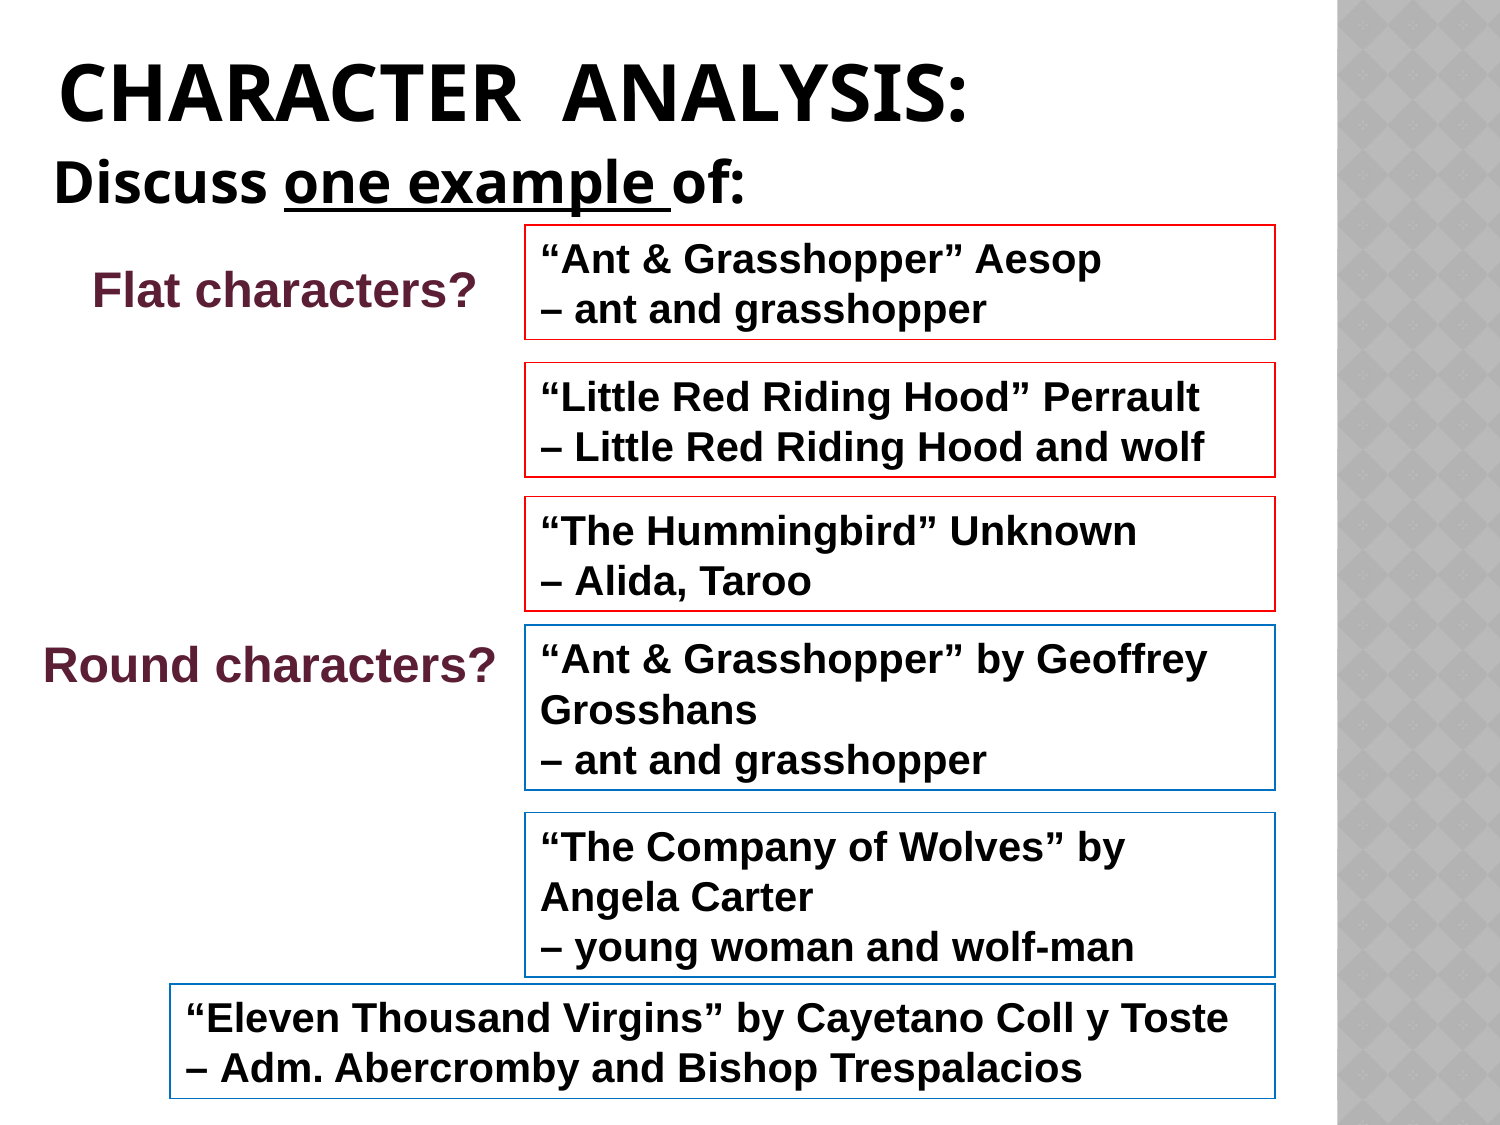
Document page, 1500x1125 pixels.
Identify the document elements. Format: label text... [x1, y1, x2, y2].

text_box “Ant & Grasshopper” by Geoffrey Grosshans – ant and grasshopper [524, 624, 1275, 790]
text_box Flat characters? [77, 249, 494, 325]
text_box Discuss one example of: [37, 137, 1300, 363]
text_box “Little Red Riding Hood” Perrault – Little Red Riding Hood and wolf [524, 362, 1275, 478]
title Character analysis: [50, 24, 1238, 137]
text_box “The Company of Wolves” by Angela Carter – young woman and wolf-man [524, 812, 1275, 978]
text_box “The Hummingbird” Unknown – Alida, Taroo [524, 496, 1275, 612]
text_box “Eleven Thousand Virgins” by Cayetano Coll y Toste – Adm. Abercromby and Bishop Trespalacios [170, 983, 1275, 1099]
text_box “Ant & Grasshopper” Aesop – ant and grasshopper [524, 224, 1275, 340]
text_box Round characters? [27, 624, 513, 700]
